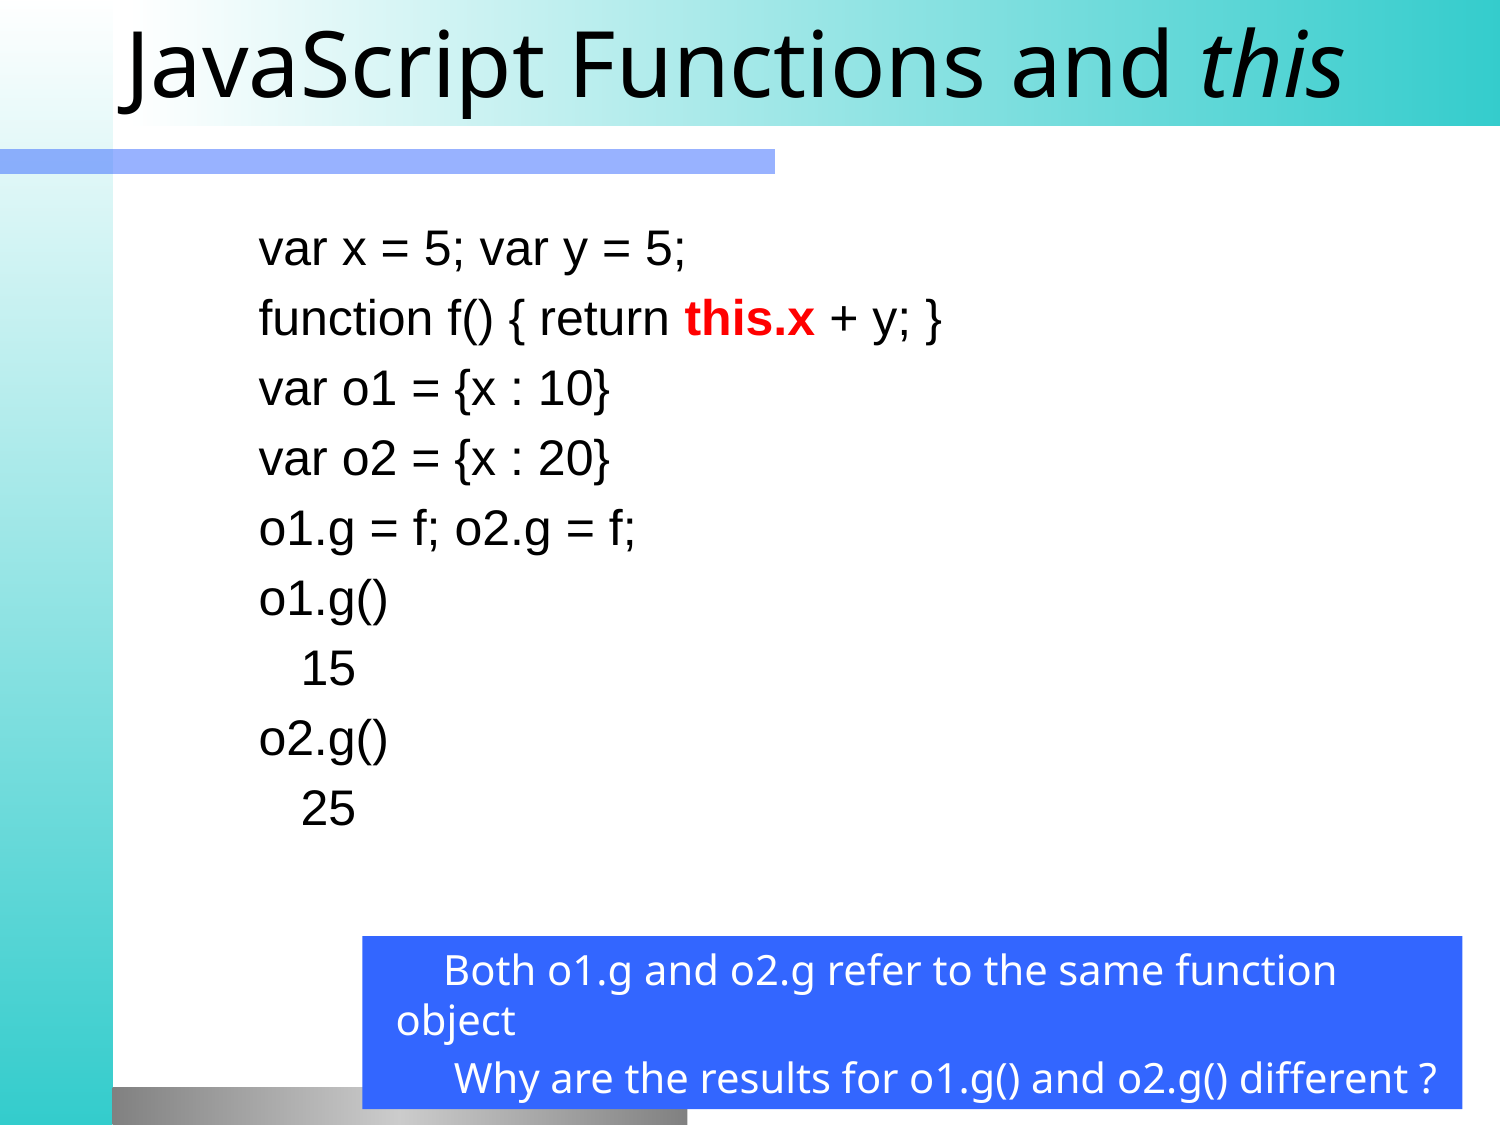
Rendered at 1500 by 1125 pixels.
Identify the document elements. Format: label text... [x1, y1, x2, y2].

text_box Both o1.g and o2.g refer to the same function object Why are the results for o1.g() and o2.g() different ? [362, 936, 1463, 1110]
list var x = 5; var y = 5; function f() { return this.x + y; } var o1 = {x : 10} var o2 = {x : 20} o1.g = f; o2.g = f; o1.g() 15 o2.g() 25 [112, 207, 1388, 1073]
title JavaScript Functions and this [110, 0, 1424, 126]
